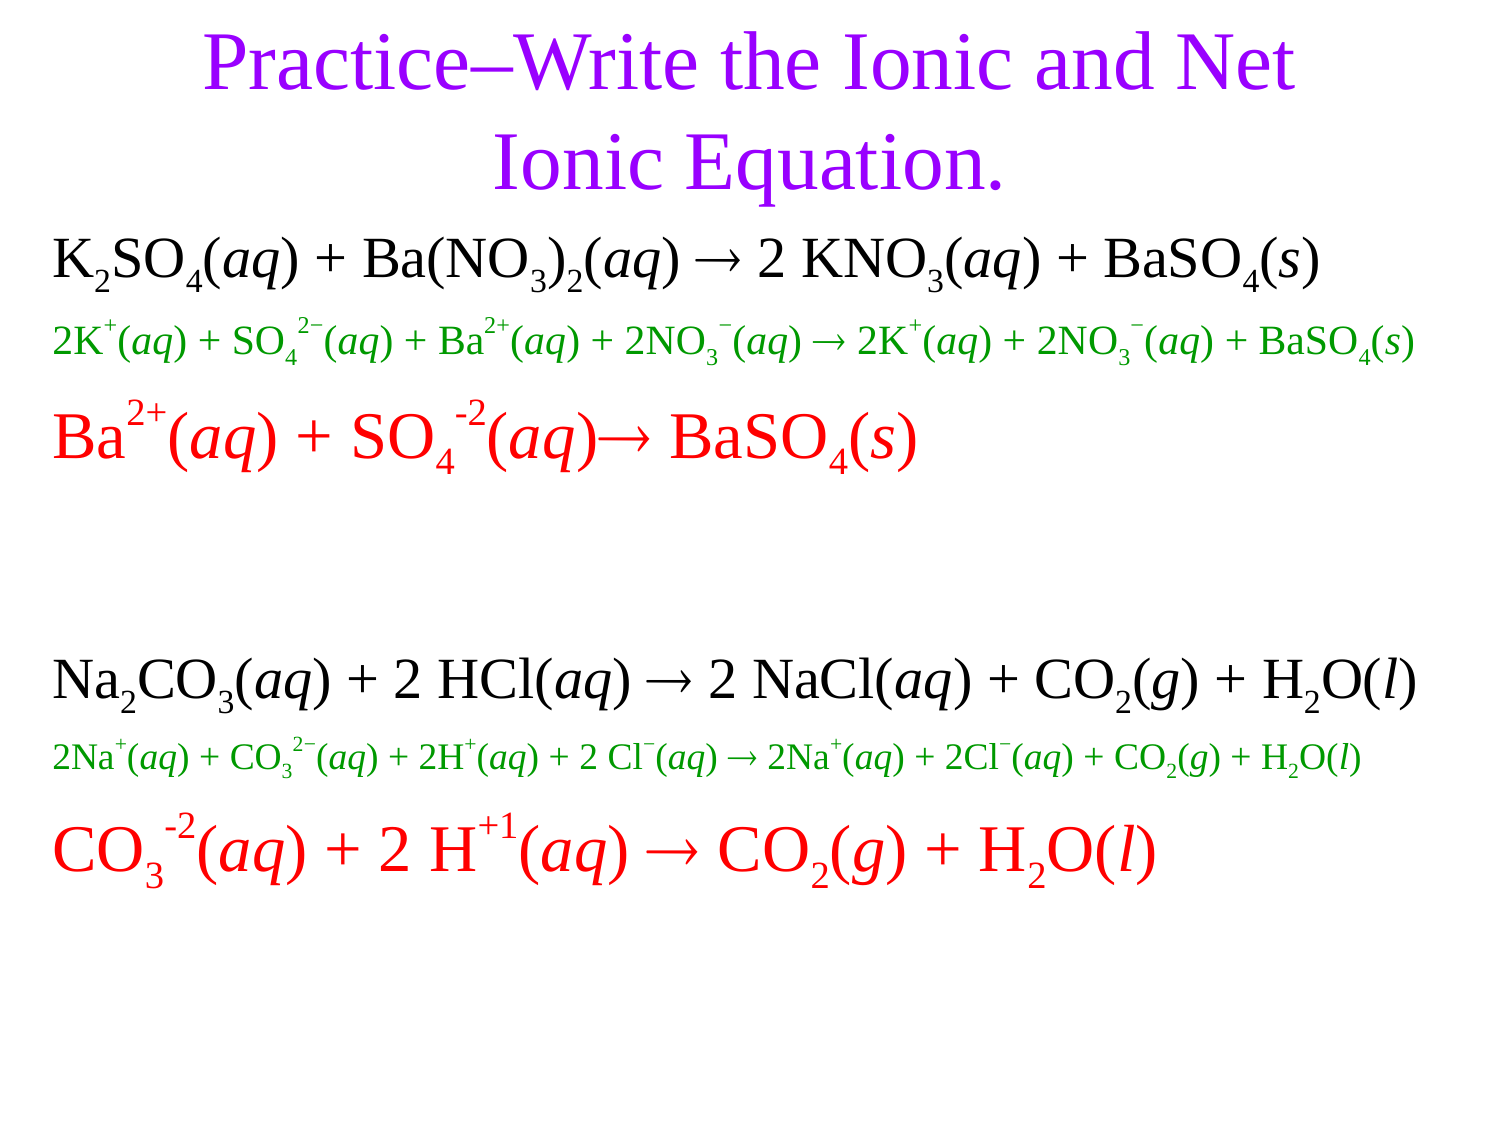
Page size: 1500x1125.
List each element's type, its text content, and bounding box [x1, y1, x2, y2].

text_box Practice–Write the Ionic and Net Ionic Equation. [112, 49, 1388, 163]
text_box K2SO4(aq) + Ba(NO3)2(aq)  2 KNO3(aq) + BaSO4(s) 2K+(aq) + SO42−(aq) + Ba2+(aq) + 2NO3−(aq)  2K+(aq) + 2NO3−(aq) + BaSO4(s) Ba2+(aq) + SO4-2(aq) BaSO4(s) Na2CO3(aq) + 2 HCl(aq)  2 NaCl(aq) + CO2(g) + H2O(l) 2Na+(aq) + CO32−(aq) + 2H+(aq) + 2 Cl−(aq)  2Na+(aq) + 2Cl−(aq) + CO2(g) + H2O(l) CO3-2(aq) + 2 H+1(aq)  CO2(g) + H2O(l) [37, 212, 1500, 975]
